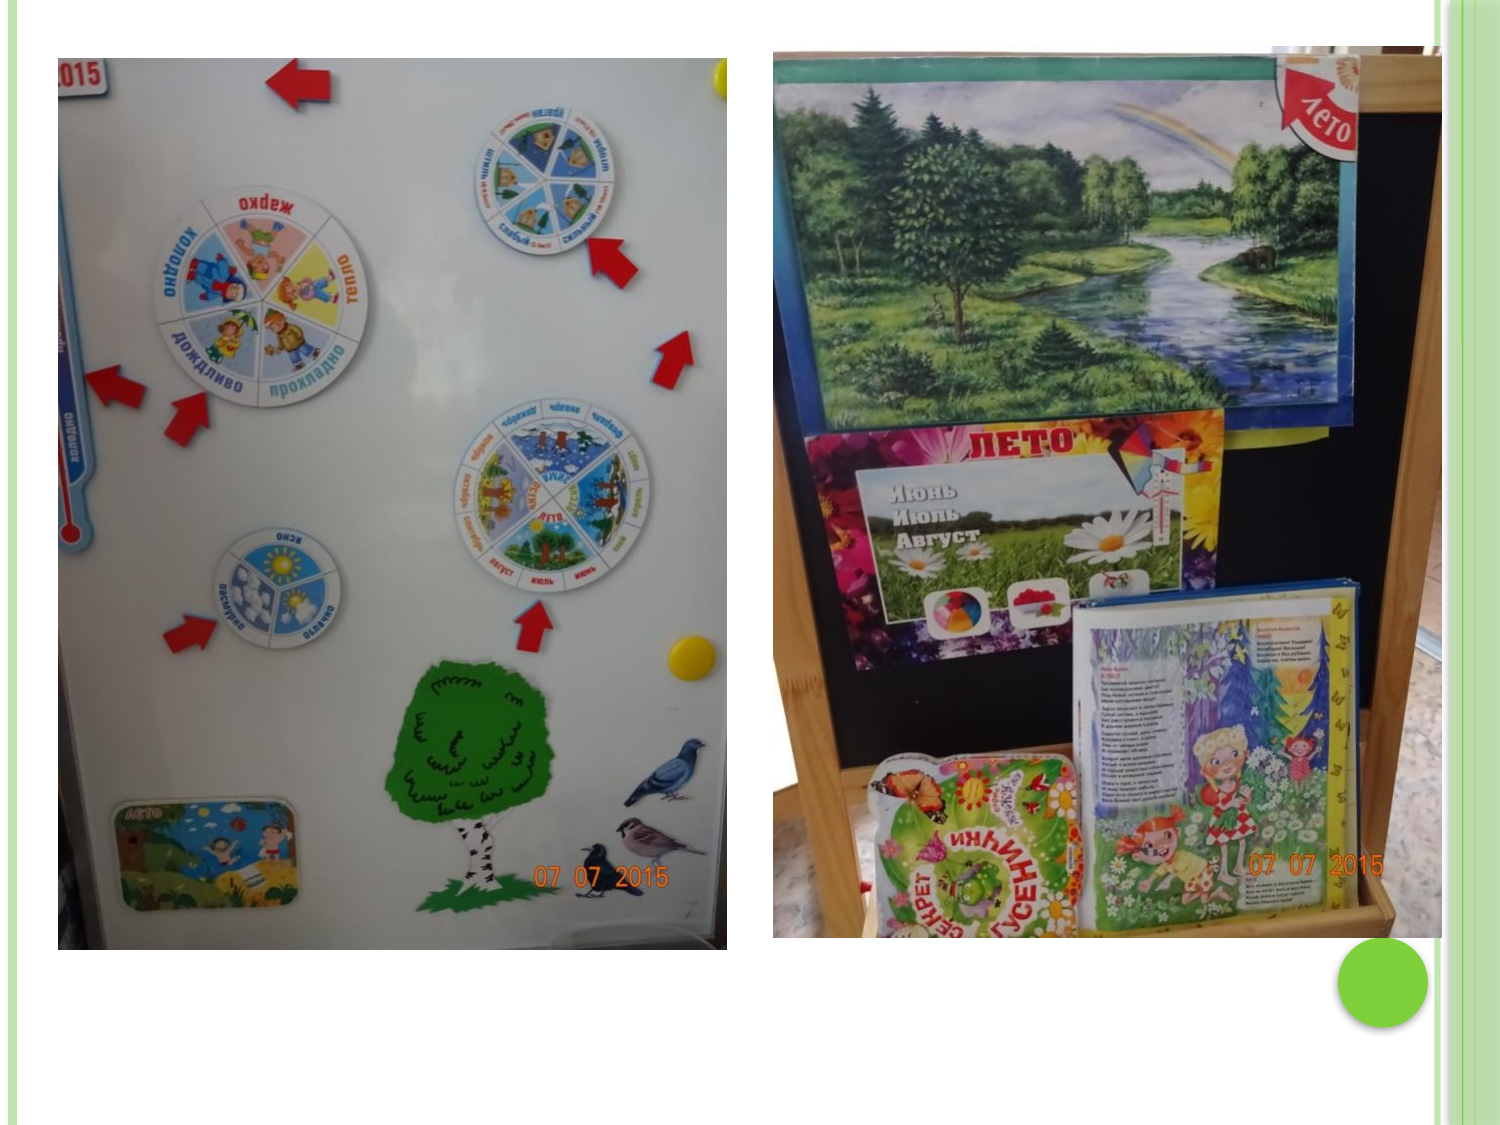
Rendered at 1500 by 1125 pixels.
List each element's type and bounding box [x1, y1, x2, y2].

picture [772, 46, 1442, 938]
picture [58, 58, 728, 950]
